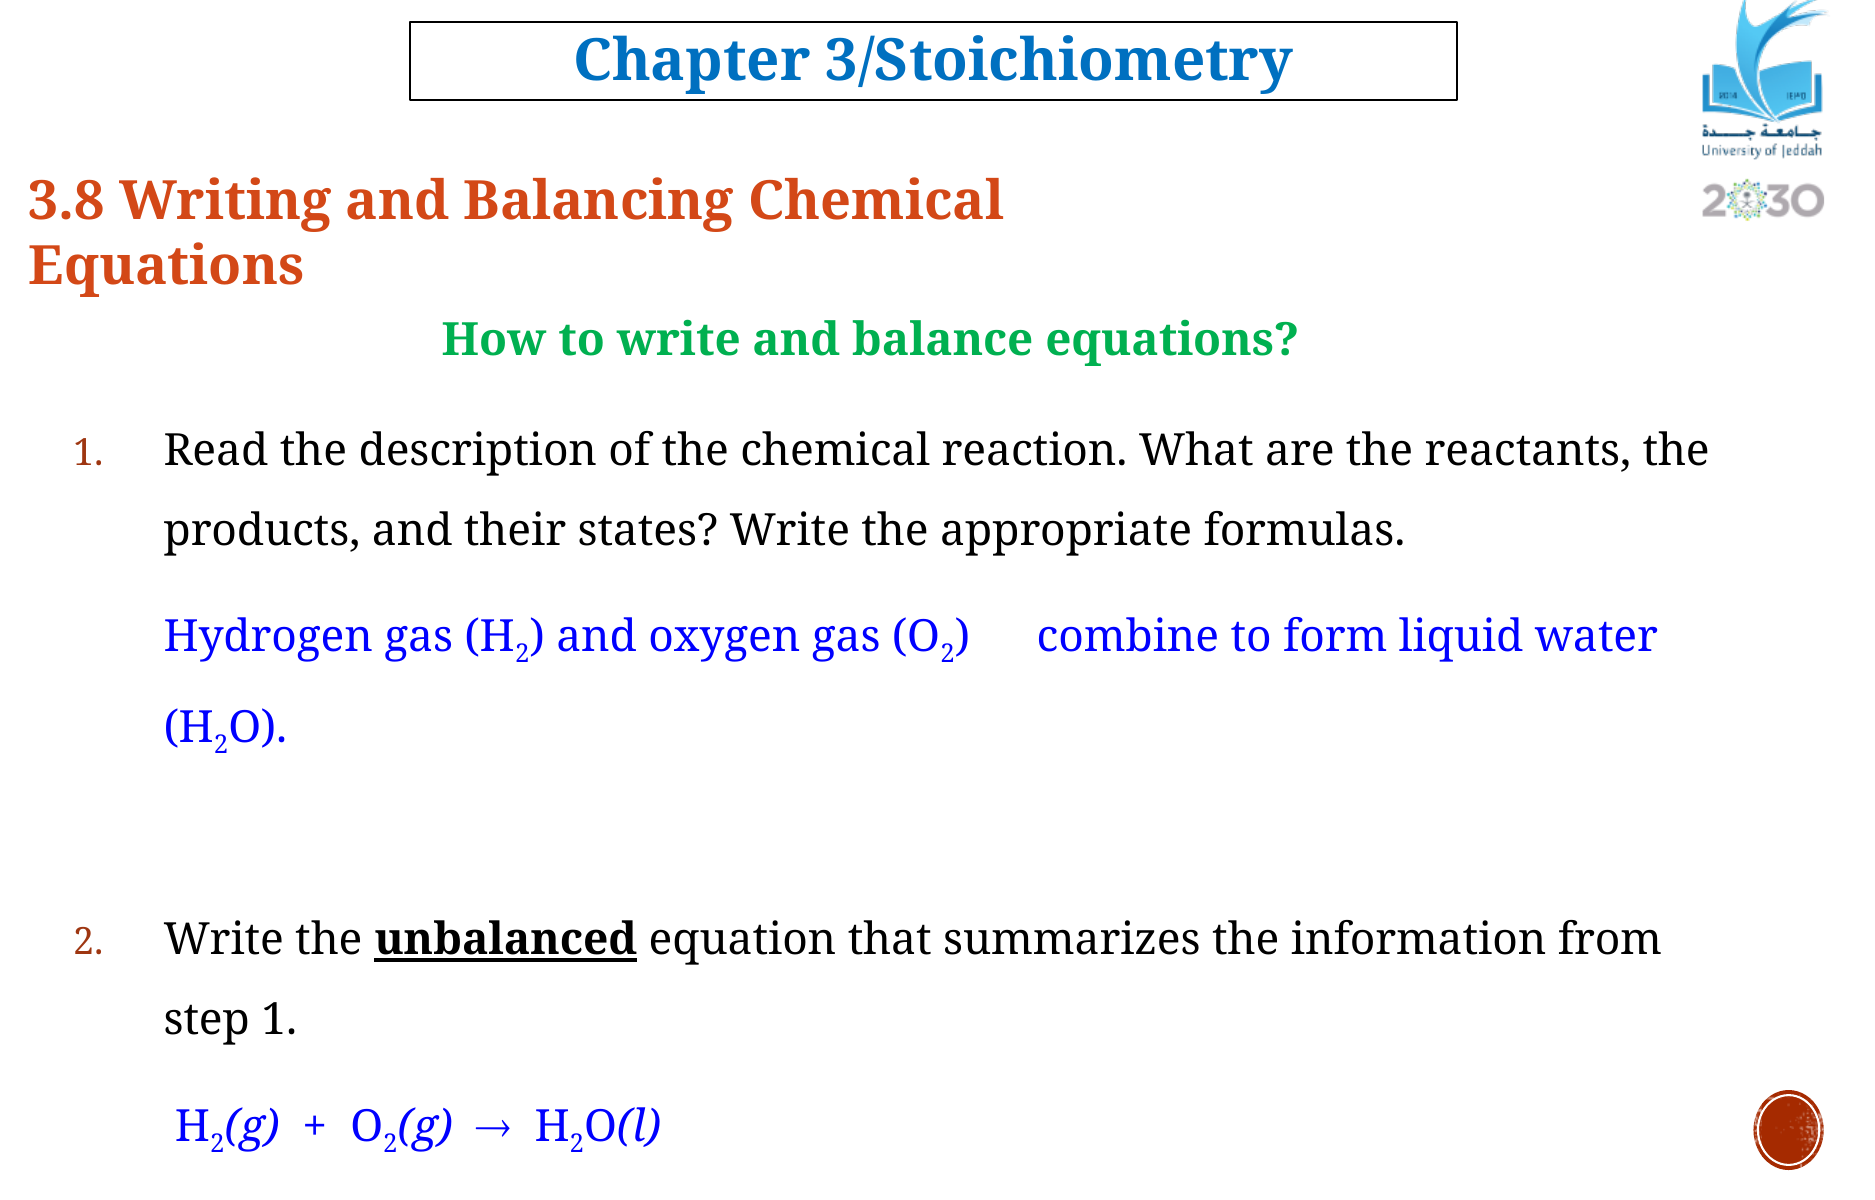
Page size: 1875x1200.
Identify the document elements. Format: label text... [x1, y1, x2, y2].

list Read the description of the chemical reaction. What are the reactants, the products, and their states? Write the appropriate formulas. Hydrogen gas (H2) and oxygen gas (O2) combine to form liquid water (H2O). Write the unbalanced equation that summarizes the information from step 1. H2(g) + O2(g)  H2O(l) [58, 387, 1776, 1165]
title How to write and balance equations? [177, 294, 1565, 388]
picture [1681, 0, 1846, 227]
text_box Chapter 3/Stoichiometry [409, 21, 1458, 101]
text_box 3.8 Writing and Balancing Chemical Equations [13, 157, 1203, 304]
